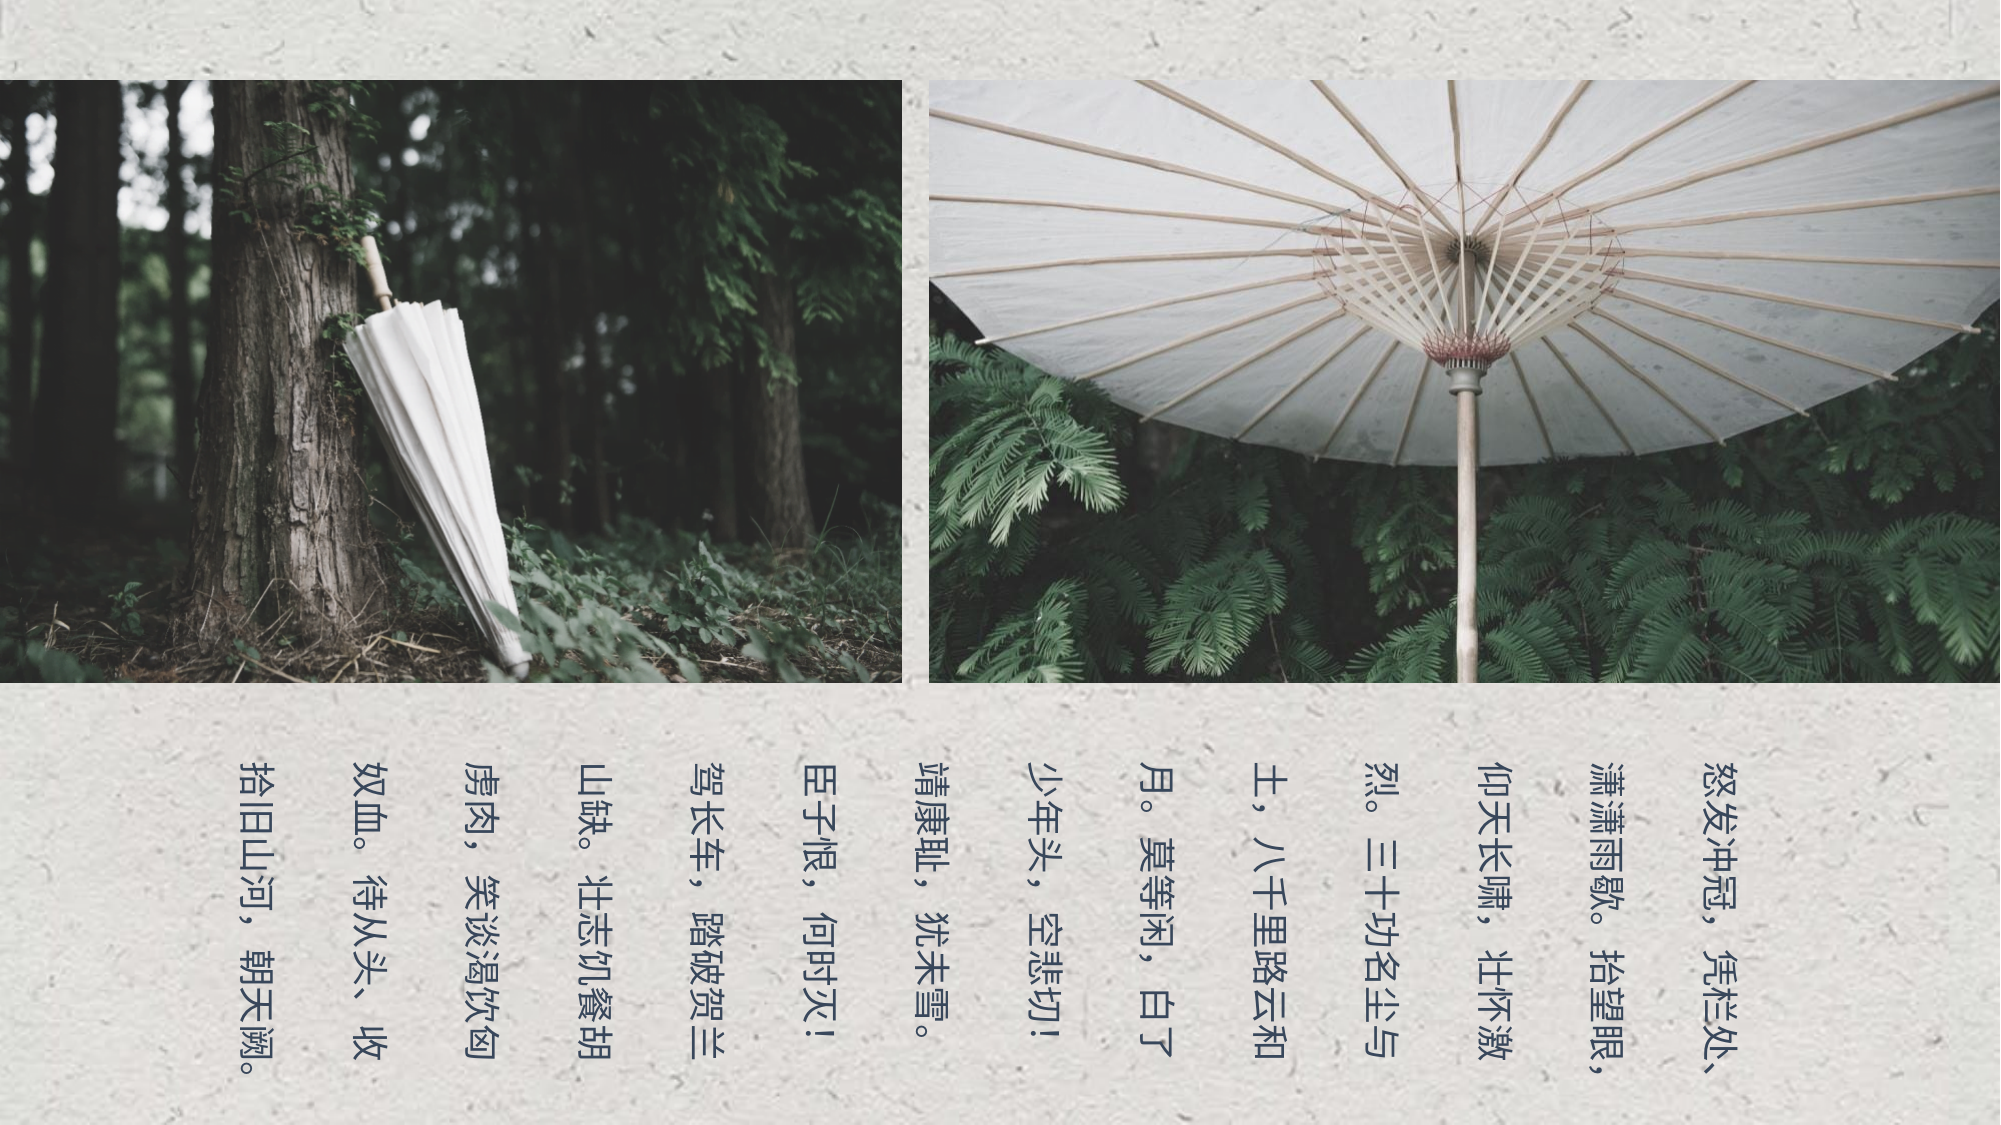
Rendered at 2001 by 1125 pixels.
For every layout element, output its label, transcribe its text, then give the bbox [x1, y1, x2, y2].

picture [0, 0, 2000, 1125]
text_box 怒发冲冠，凭栏处、潇潇雨歇。抬望眼，仰天长啸，壮怀激烈。三十功名尘与土，八千里路云和月。莫等闲，白了少年头，空悲切！ 靖康耻，犹未雪。臣子恨，何时灭！驾长车，踏破贺兰山缺。壮志饥餐胡虏肉，笑谈渴饮匈奴血。待从头、收拾旧山河，朝天阙。 [214, 747, 1819, 1090]
